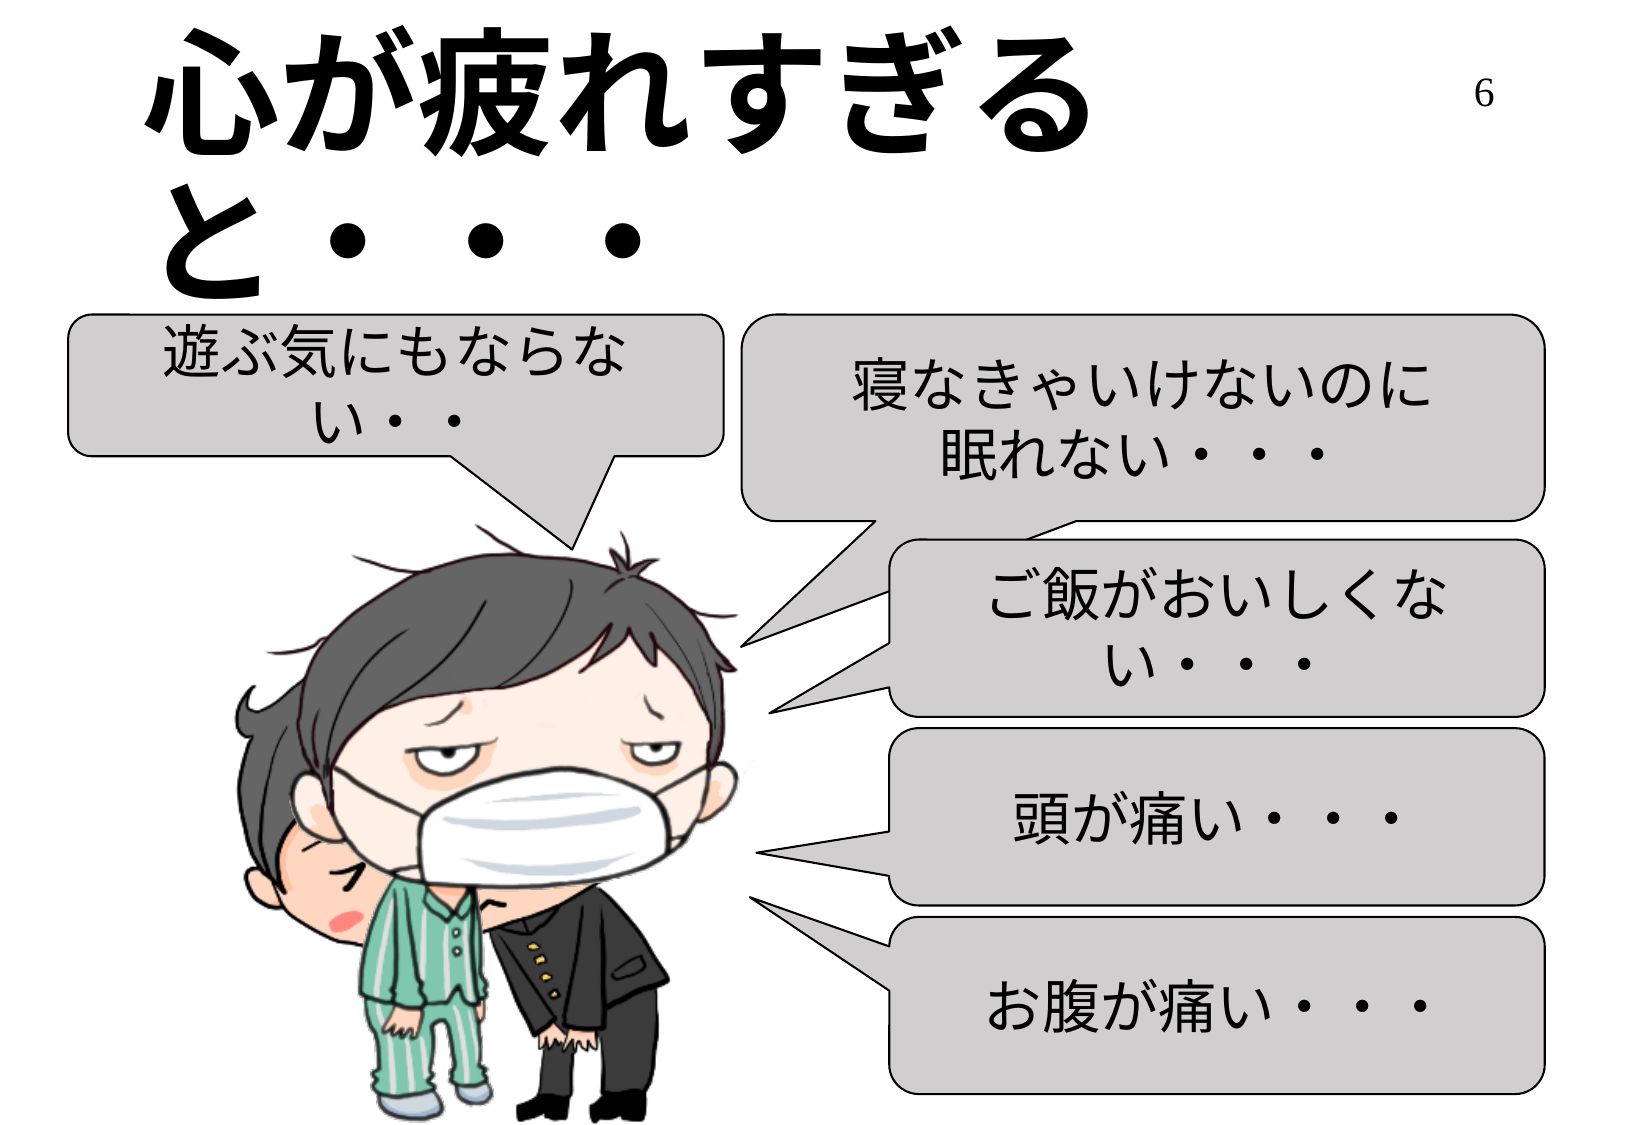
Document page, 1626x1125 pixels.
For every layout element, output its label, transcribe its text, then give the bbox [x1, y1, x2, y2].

text_box ご飯がおいしくない・・・ [813, 538, 1546, 718]
text_box お腹が痛い・・・ [813, 915, 1546, 1096]
text_box 遊ぶ気にもならない・・ [67, 313, 725, 513]
slide_number 6 [1144, 59, 1510, 120]
text_box 頭が痛い・・・ [813, 727, 1546, 907]
text_box 寝なきゃいけないのに 眠れない・・・ [740, 313, 1546, 621]
title 心が疲れすぎると・・・ [127, 59, 1498, 290]
picture [200, 513, 813, 1125]
